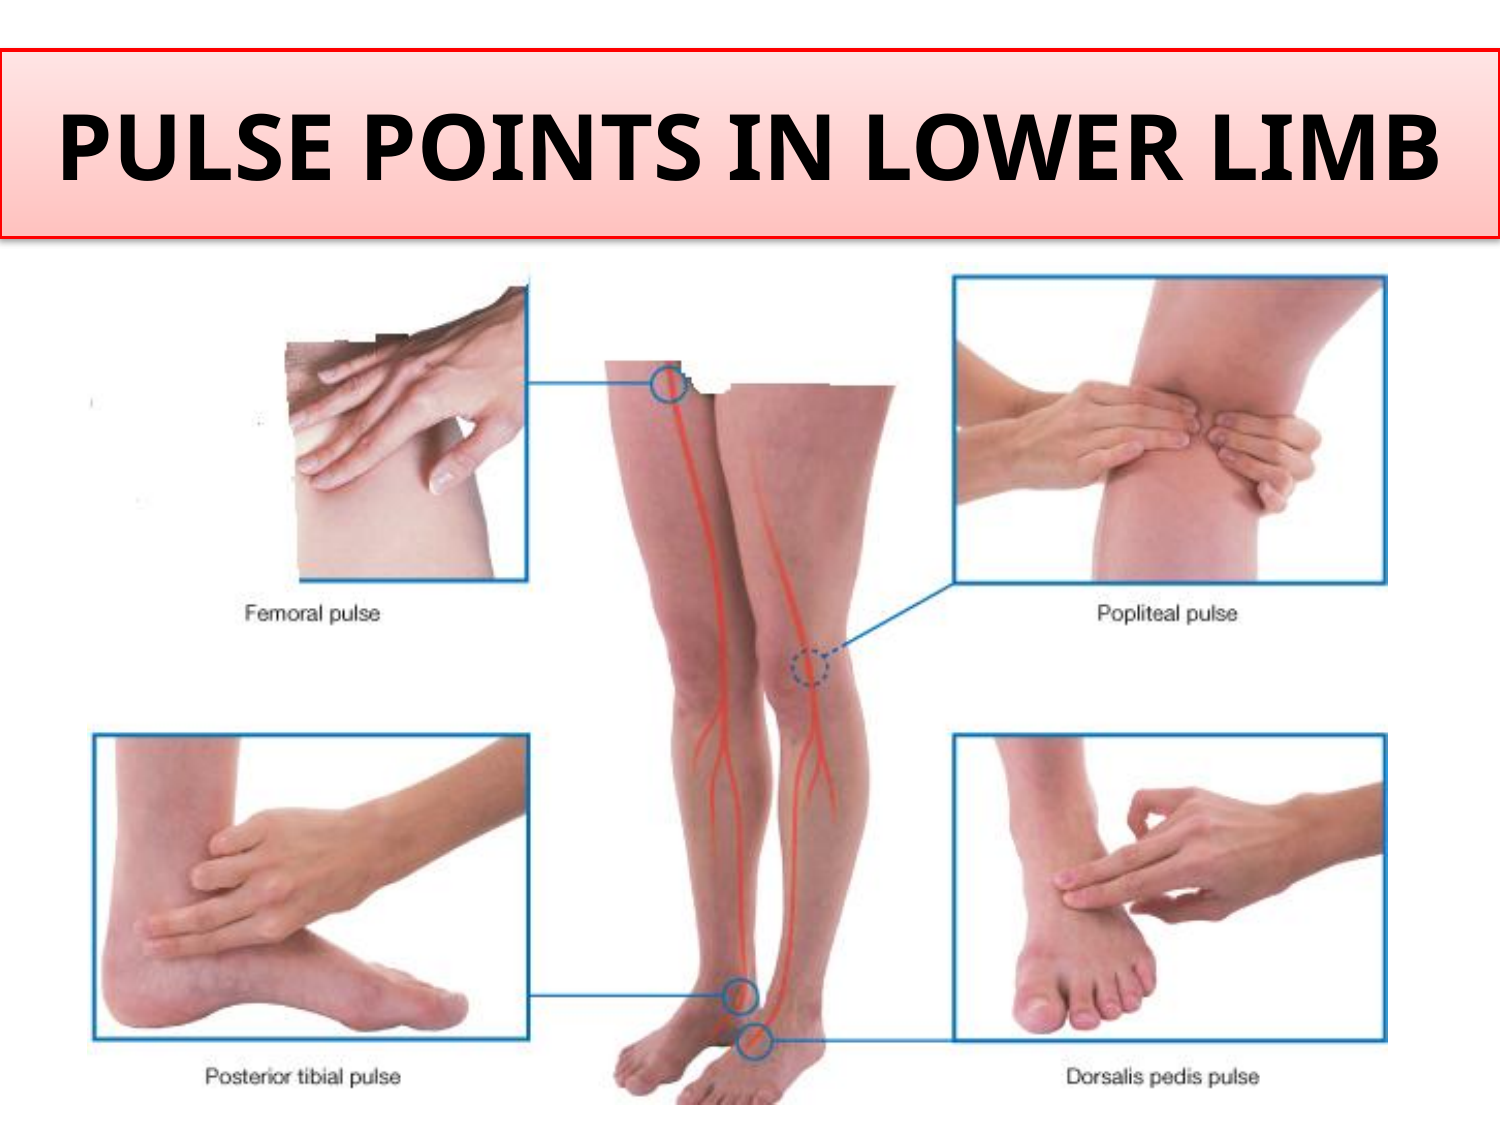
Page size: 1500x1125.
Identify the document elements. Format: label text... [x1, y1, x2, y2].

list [87, 262, 1388, 1105]
title PULSE POINTS IN LOWER LIMB [0, 49, 1500, 238]
